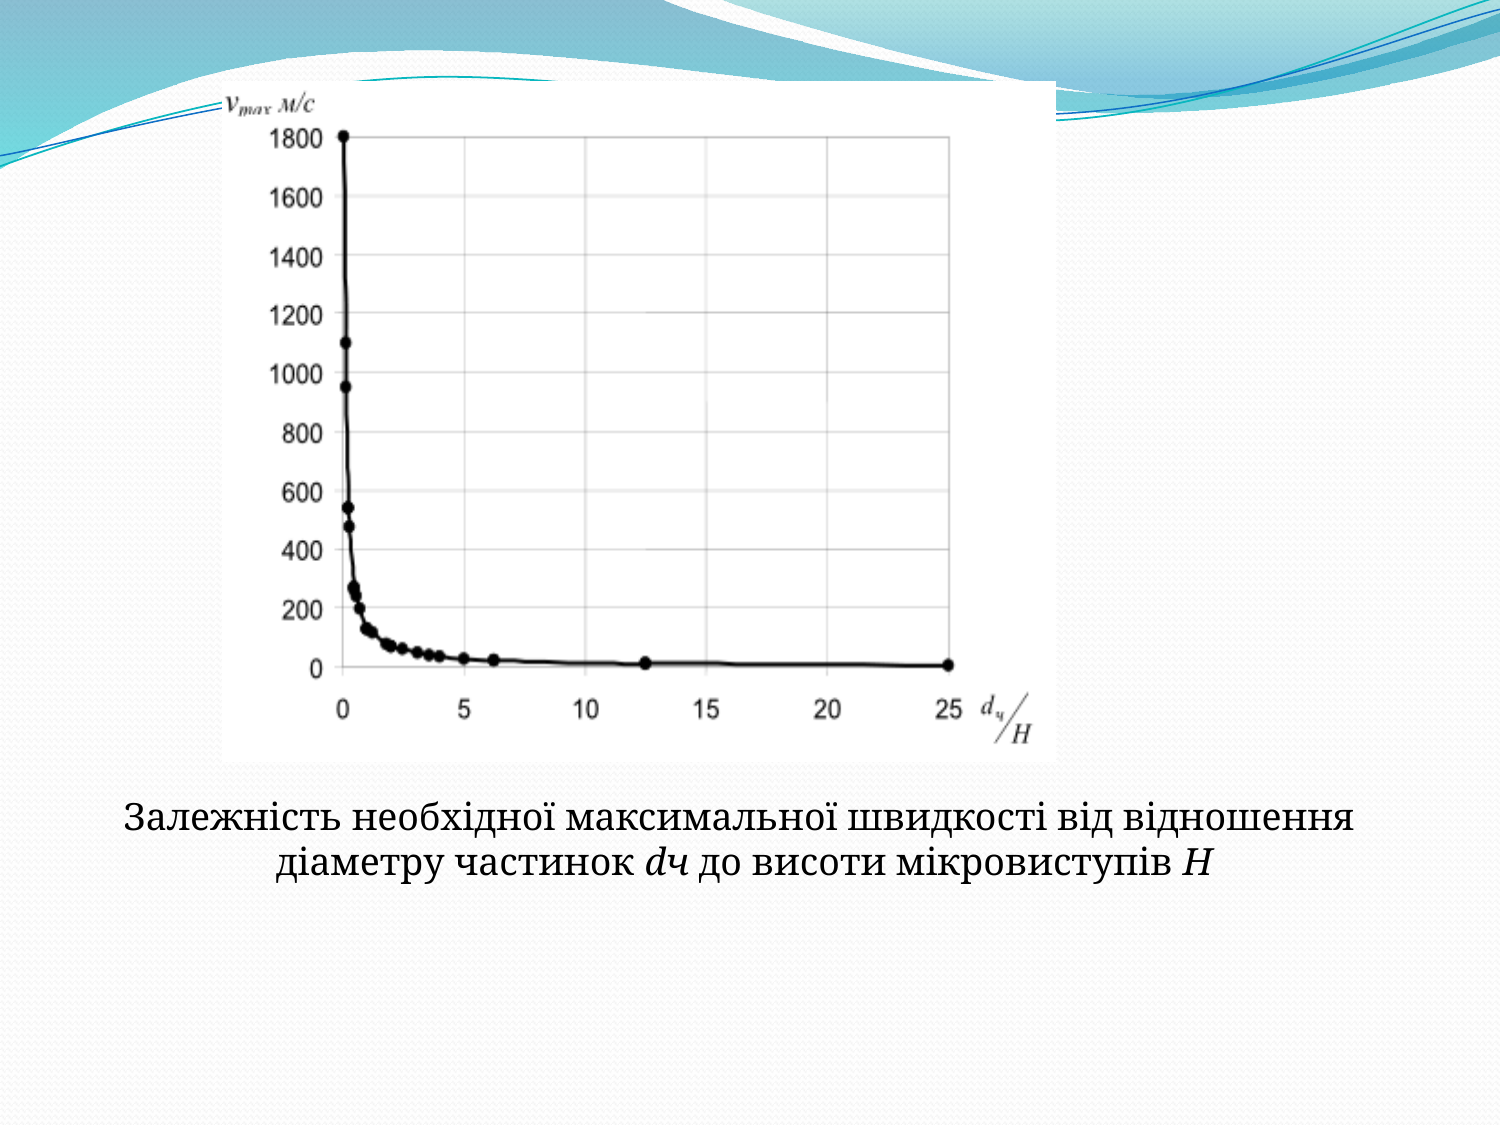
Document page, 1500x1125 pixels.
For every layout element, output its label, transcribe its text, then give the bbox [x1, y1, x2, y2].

text_box Залежність необхідної максимальної швидкості від відношення діаметру частинок dч до висоти мікровиступів Н [108, 785, 1371, 890]
picture [222, 81, 1056, 762]
